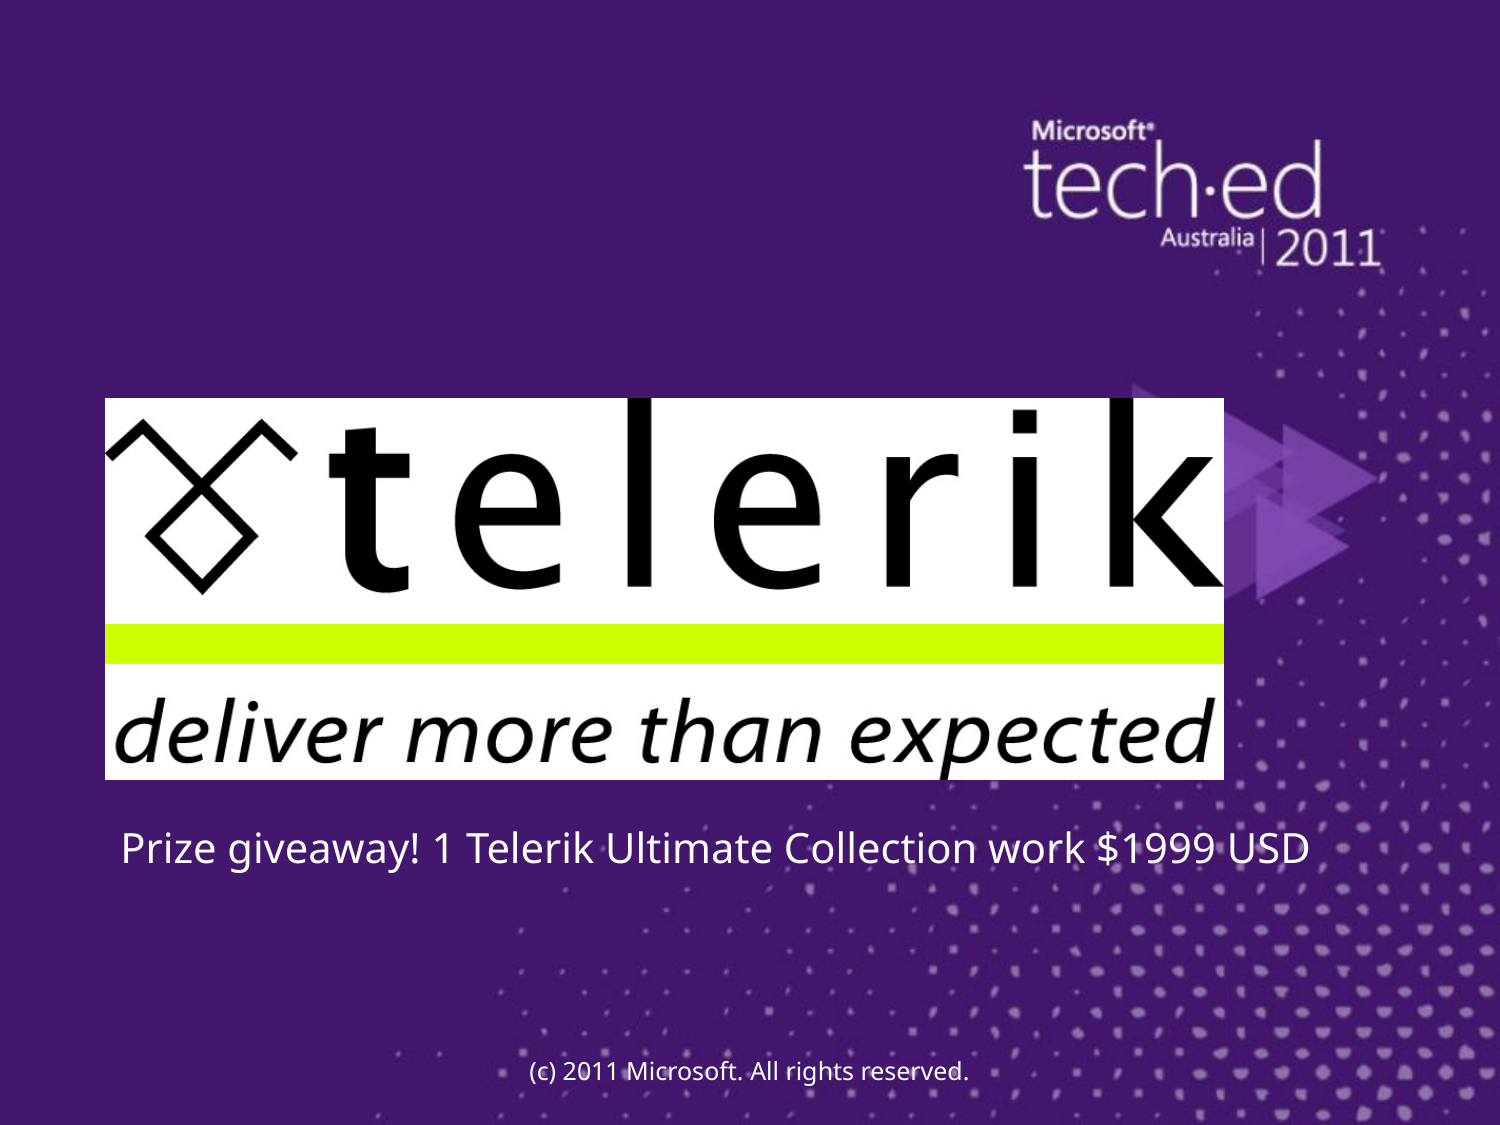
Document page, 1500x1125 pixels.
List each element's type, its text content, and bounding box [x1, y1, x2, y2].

picture [0, 0, 1500, 1125]
footer (c) 2011 Microsoft. All rights reserved. [512, 1042, 988, 1103]
list Prize giveaway! 1 Telerik Ultimate Collection work $1999 USD [105, 691, 1381, 938]
